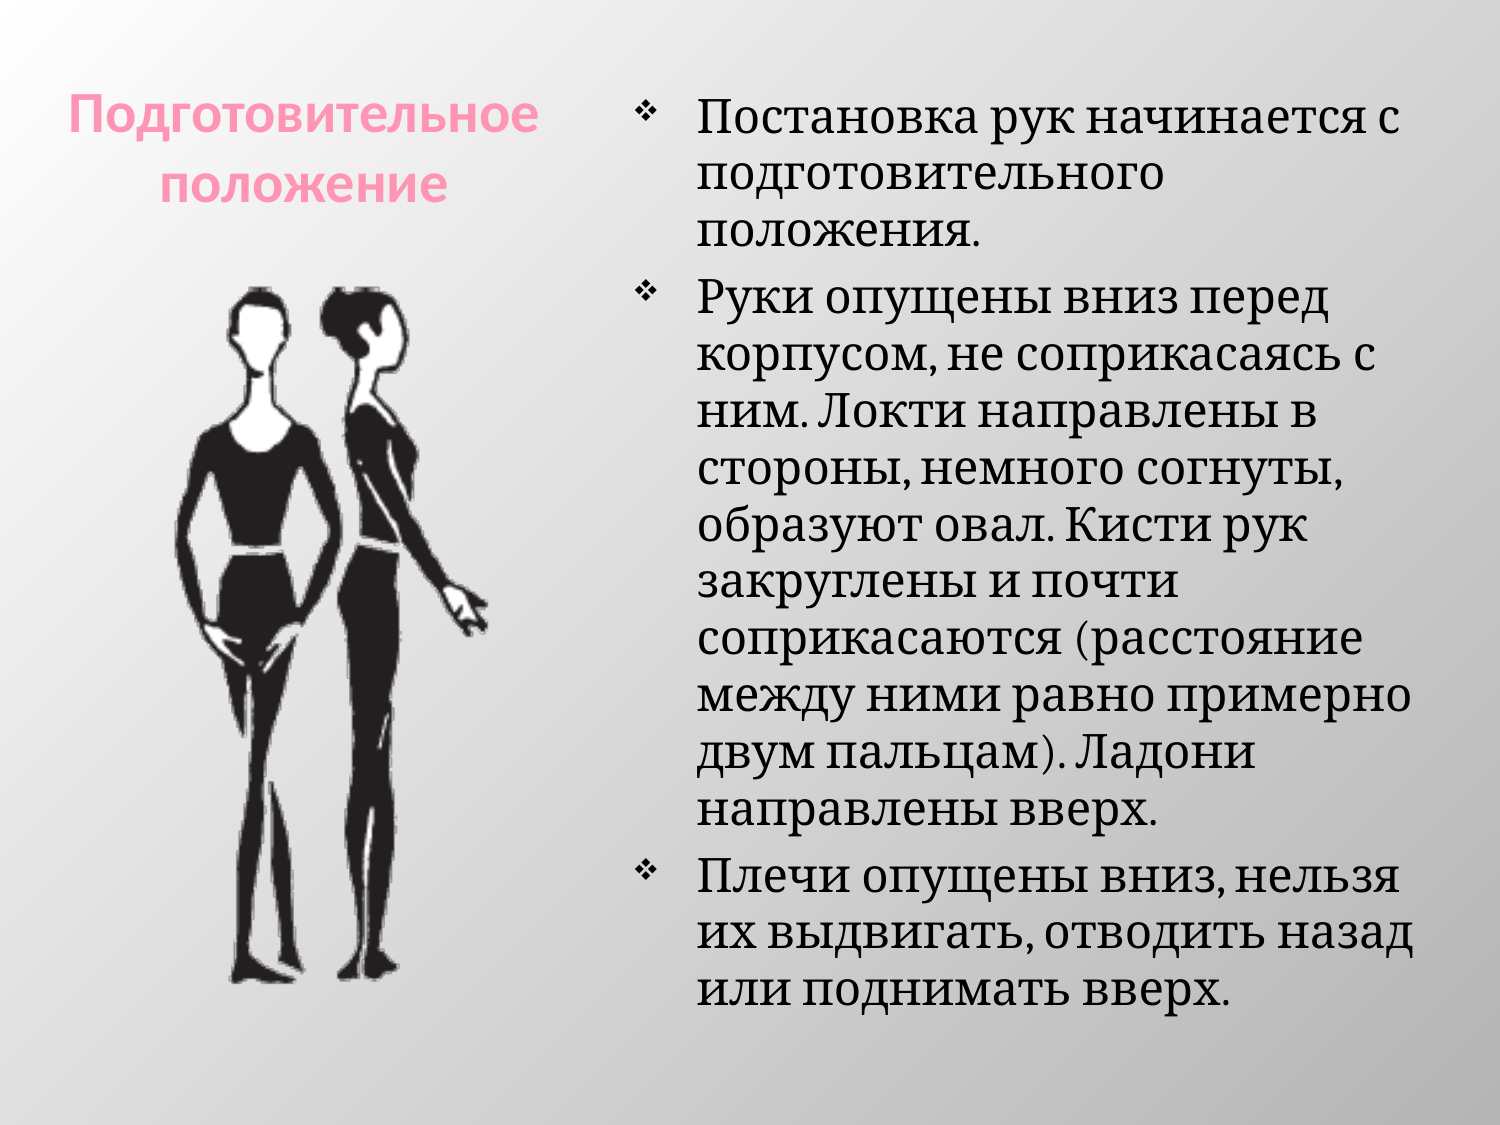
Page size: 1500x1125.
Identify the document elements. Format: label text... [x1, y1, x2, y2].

picture [170, 278, 504, 994]
list Постановка рук начинается с подготовительного положения. Руки опущены вниз перед корпусом, не соприкасаясь с ним. Локти направлены в стороны, немного согнуты, образуют овал. Кисти рук закруглены и почти соприкасаются (расстояние между ними равно примерно двум пальцам). Ладони направлены вверх. Плечи опущены вниз, нельзя их выдвигать, отводить назад или поднимать вверх. [596, 78, 1435, 1039]
title Подготовительное положение [53, 30, 569, 222]
